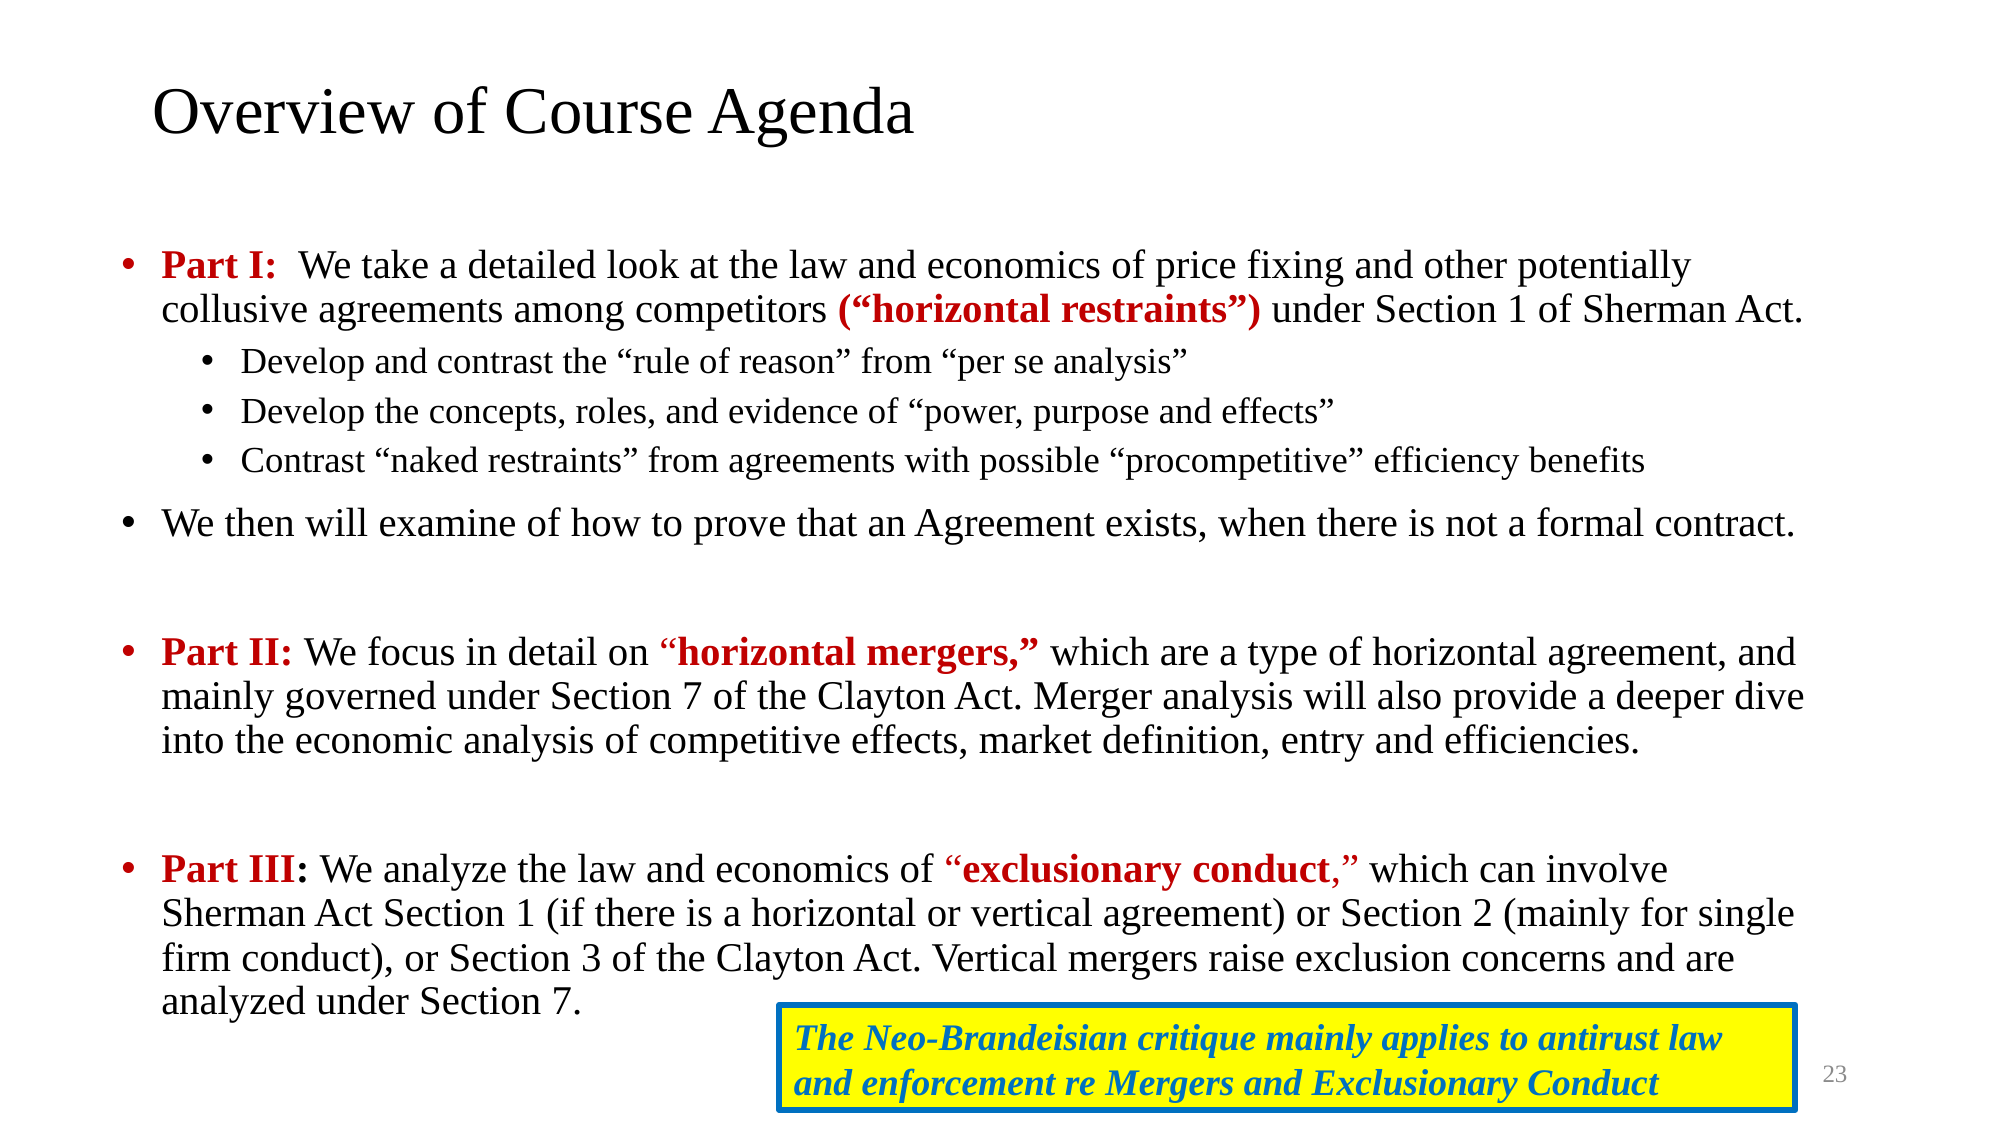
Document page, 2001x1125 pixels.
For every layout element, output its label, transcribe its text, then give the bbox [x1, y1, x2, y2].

text_box The Neo-Brandeisian critique mainly applies to antirust law and enforcement re Mergers and Exclusionary Conduct [779, 1005, 1796, 1110]
title Overview of Course Agenda [137, 3, 1863, 221]
slide_number 23 [1796, 1042, 1863, 1103]
list Part I: We take a detailed look at the law and economics of price fixing and other potentially collusive agreements among competitors (“horizontal restraints”) under Section 1 of Sherman Act. Develop and contrast the “rule of reason” from “per se analysis” Develop the concepts, roles, and evidence of “power, purpose and effects” Contrast “naked restraints” from agreements with possible “procompetitive” efficiency benefits We then will examine of how to prove that an Agreement exists, when there is not a formal contract. Part II: We focus in detail on “horizontal mergers,” which are a type of horizontal agreement, and mainly governed under Section 7 of the Clayton Act. Merger analysis will also provide a deeper dive into the economic analysis of competitive effects, market definition, entry and efficiencies. Part III: We analyze the law and economics of “exclusionary conduct,” which can involve Sherman Act Section 1 (if there is a horizontal or vertical agreement) or Section 2 (mainly for single firm conduct), or Section 3 of the Clayton Act. Vertical mergers raise exclusion concerns and are analyzed under Section 7. [106, 235, 1832, 1043]
